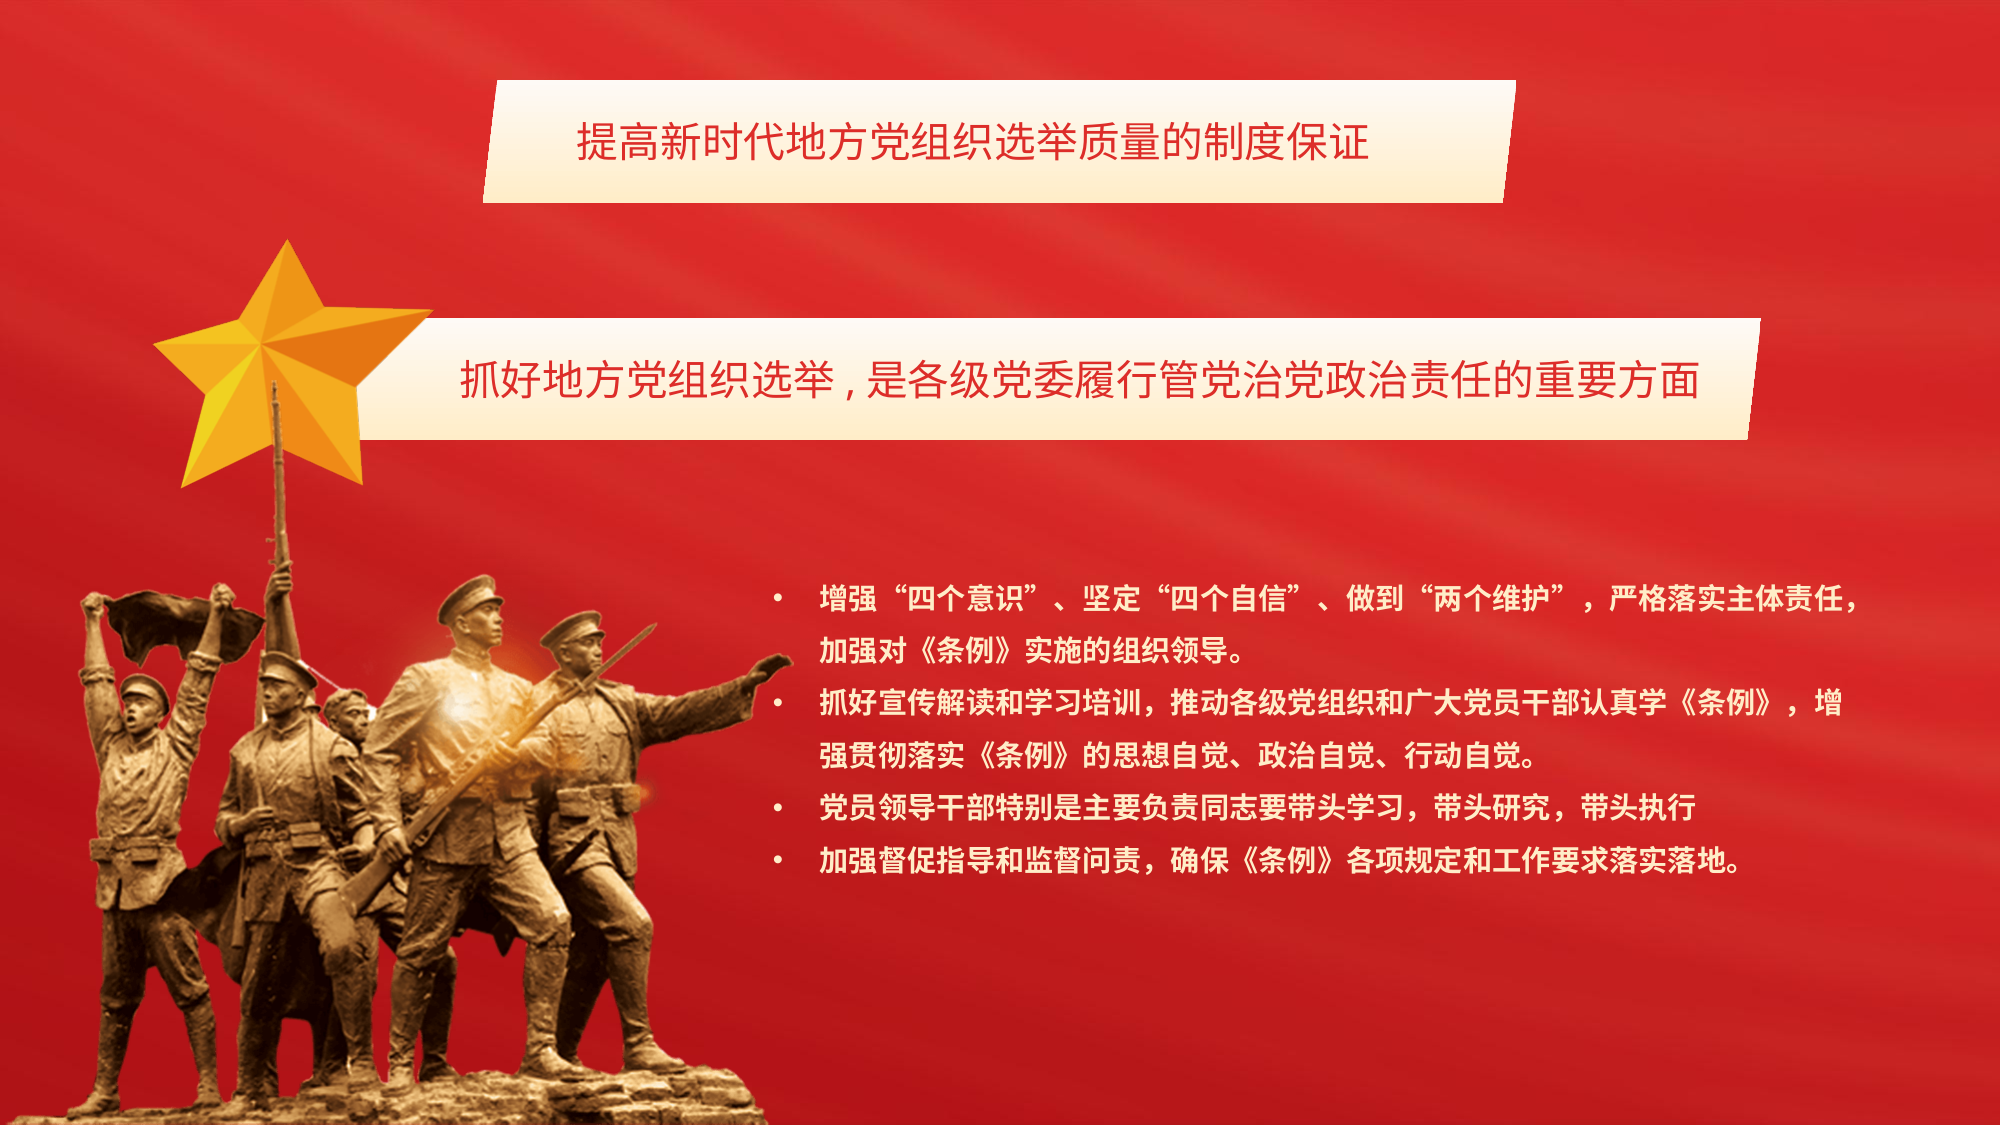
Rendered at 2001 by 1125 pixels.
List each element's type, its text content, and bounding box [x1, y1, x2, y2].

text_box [151, 238, 1762, 489]
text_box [483, 79, 1517, 203]
text_box 增强“四个意识”、坚定“四个自信”、做到“两个维护”，严格落实主体责任，加强对《条例》实施的组织领导。 抓好宣传解读和学习培训，推动各级党组织和广大党员干部认真学《条例》，增强贯彻落实《条例》的思想自觉、政治自觉、行动自觉。 党员领导干部特别是主要负责同志要带头学习，带头研究，带头执行 加强督促指导和监督问责，确保《条例》各项规定和工作要求落实落地。 [794, 562, 1846, 878]
picture [0, 0, 2000, 1125]
